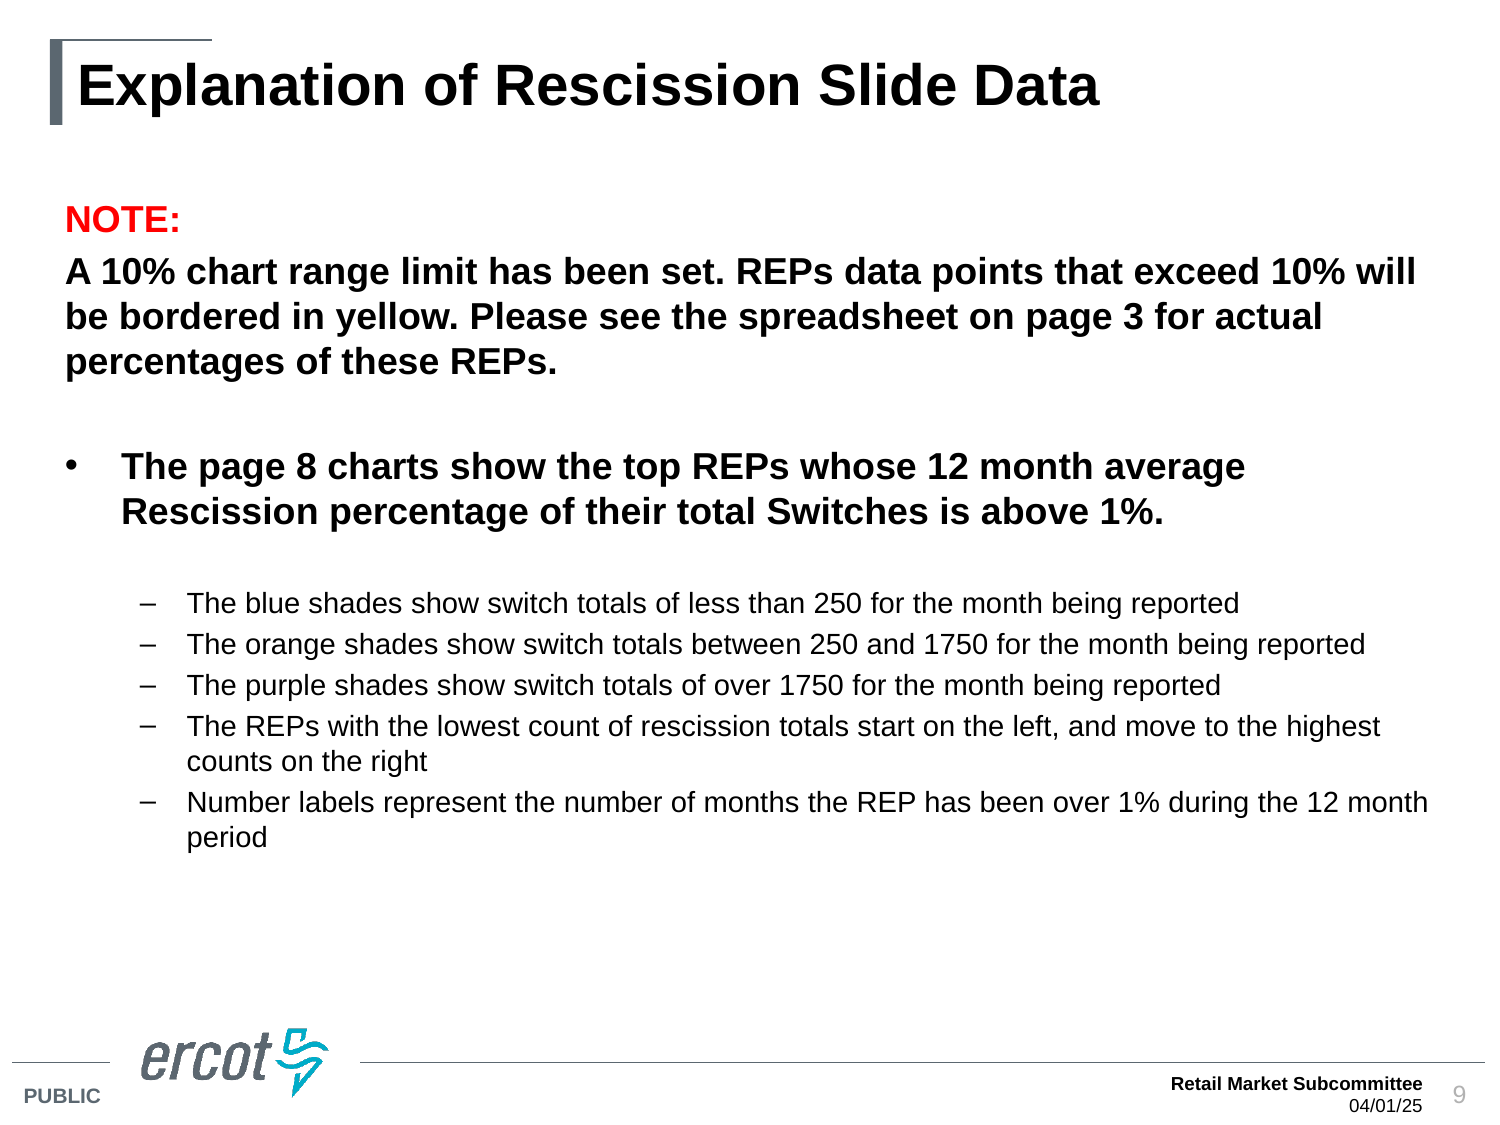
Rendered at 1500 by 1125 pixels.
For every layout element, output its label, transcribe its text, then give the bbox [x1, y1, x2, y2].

list NOTE: A 10% chart range limit has been set. REPs data points that exceed 10% will be bordered in yellow. Please see the spreadsheet on page 3 for actual percentages of these REPs. The page 8 charts show the top REPs whose 12 month average Rescission percentage of their total Switches is above 1%. The blue shades show switch totals of less than 250 for the month being reported The orange shades show switch totals between 250 and 1750 for the month being reported The purple shades show switch totals of over 1750 for the month being reported The REPs with the lowest count of rescission totals start on the left, and move to the highest counts on the right Number labels represent the number of months the REP has been over 1% during the 12 month period [50, 187, 1450, 925]
picture [137, 1024, 332, 1100]
slide_number 9 [1438, 1076, 1475, 1112]
title Explanation of Rescission Slide Data [62, 39, 1450, 187]
text_box Retail Market Subcommittee 04/01/25 [1124, 1064, 1438, 1125]
